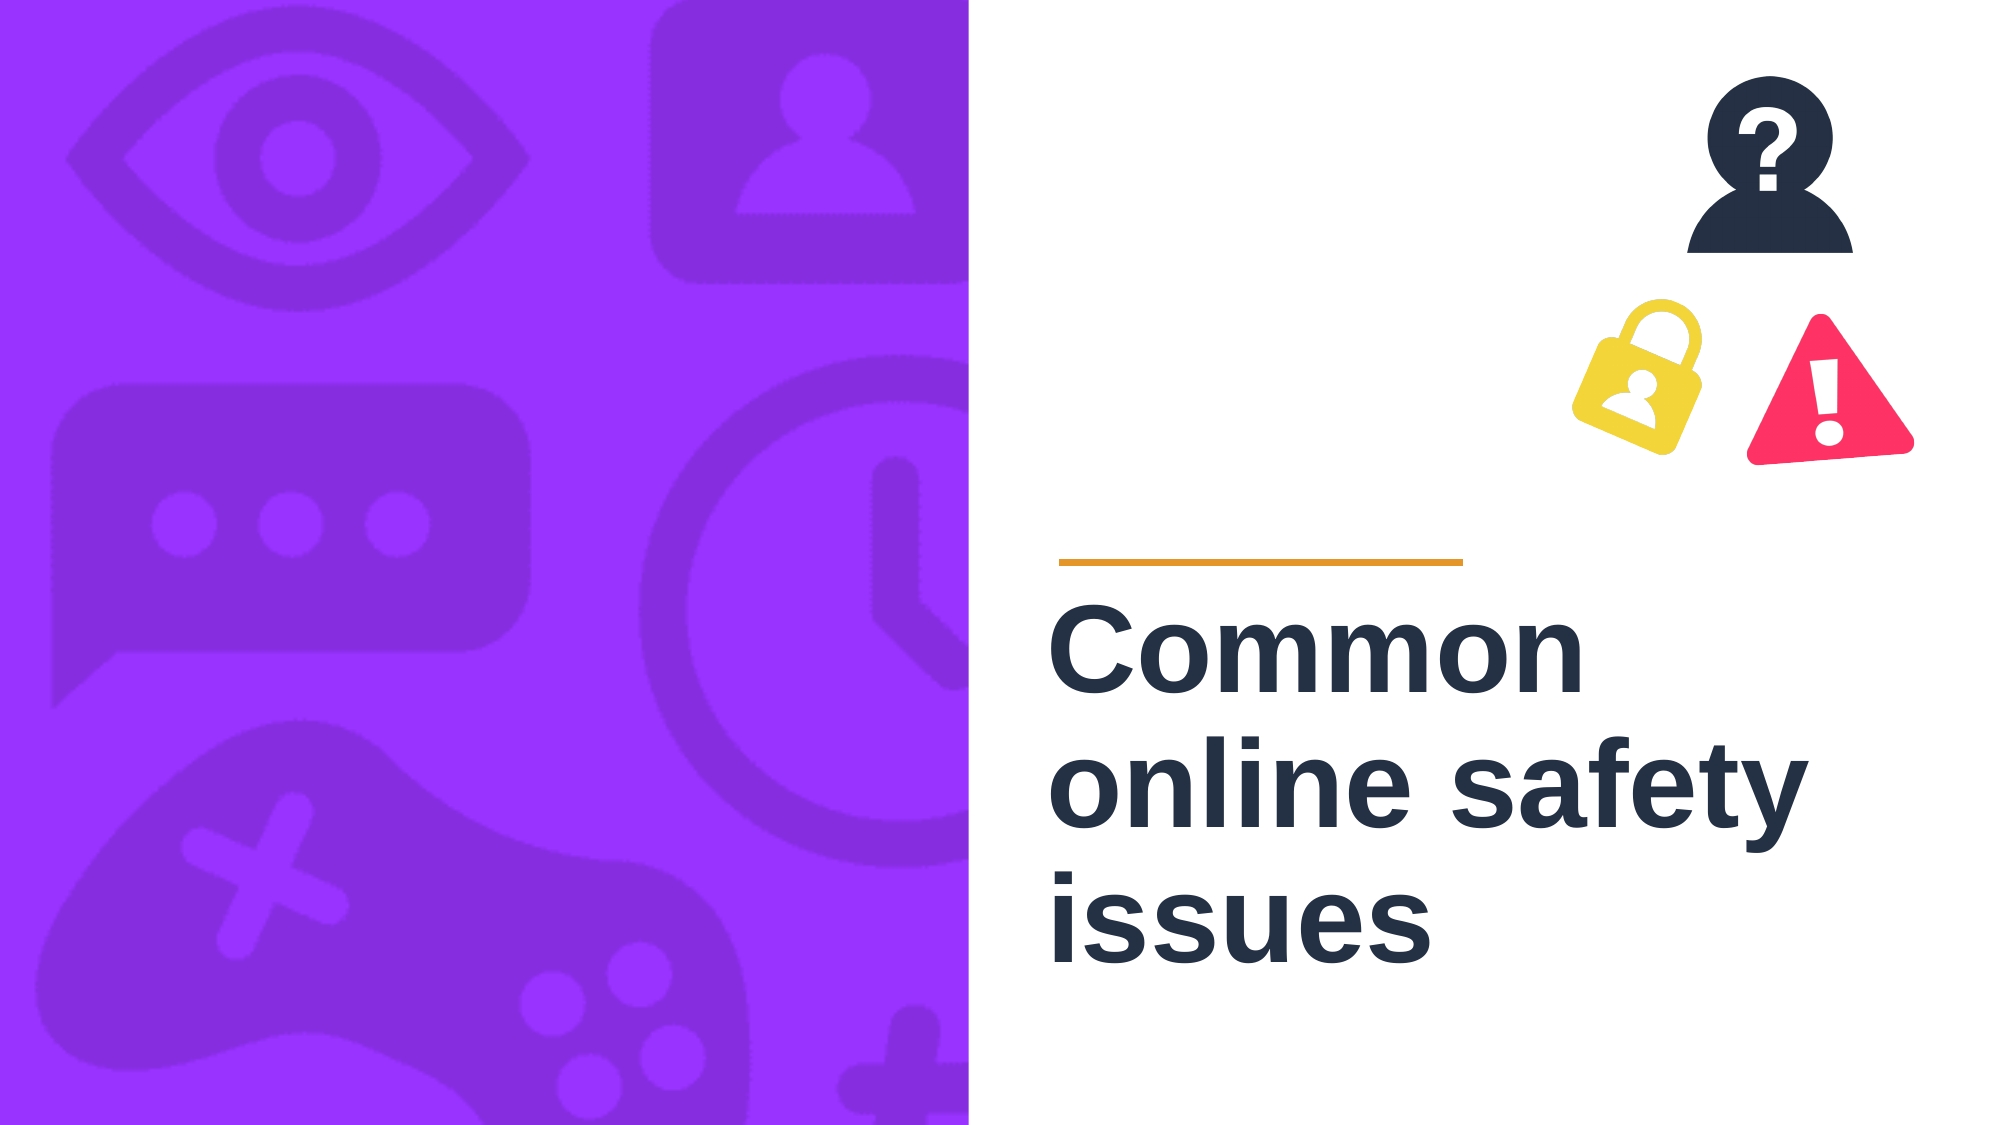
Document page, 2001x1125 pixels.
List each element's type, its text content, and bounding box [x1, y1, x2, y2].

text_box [1591, 76, 1910, 460]
picture [1910, 398, 1915, 453]
picture [1568, 363, 1591, 425]
picture [1748, 460, 1814, 466]
picture [0, 0, 970, 1125]
title Common online safety issues [1031, 562, 1894, 1013]
